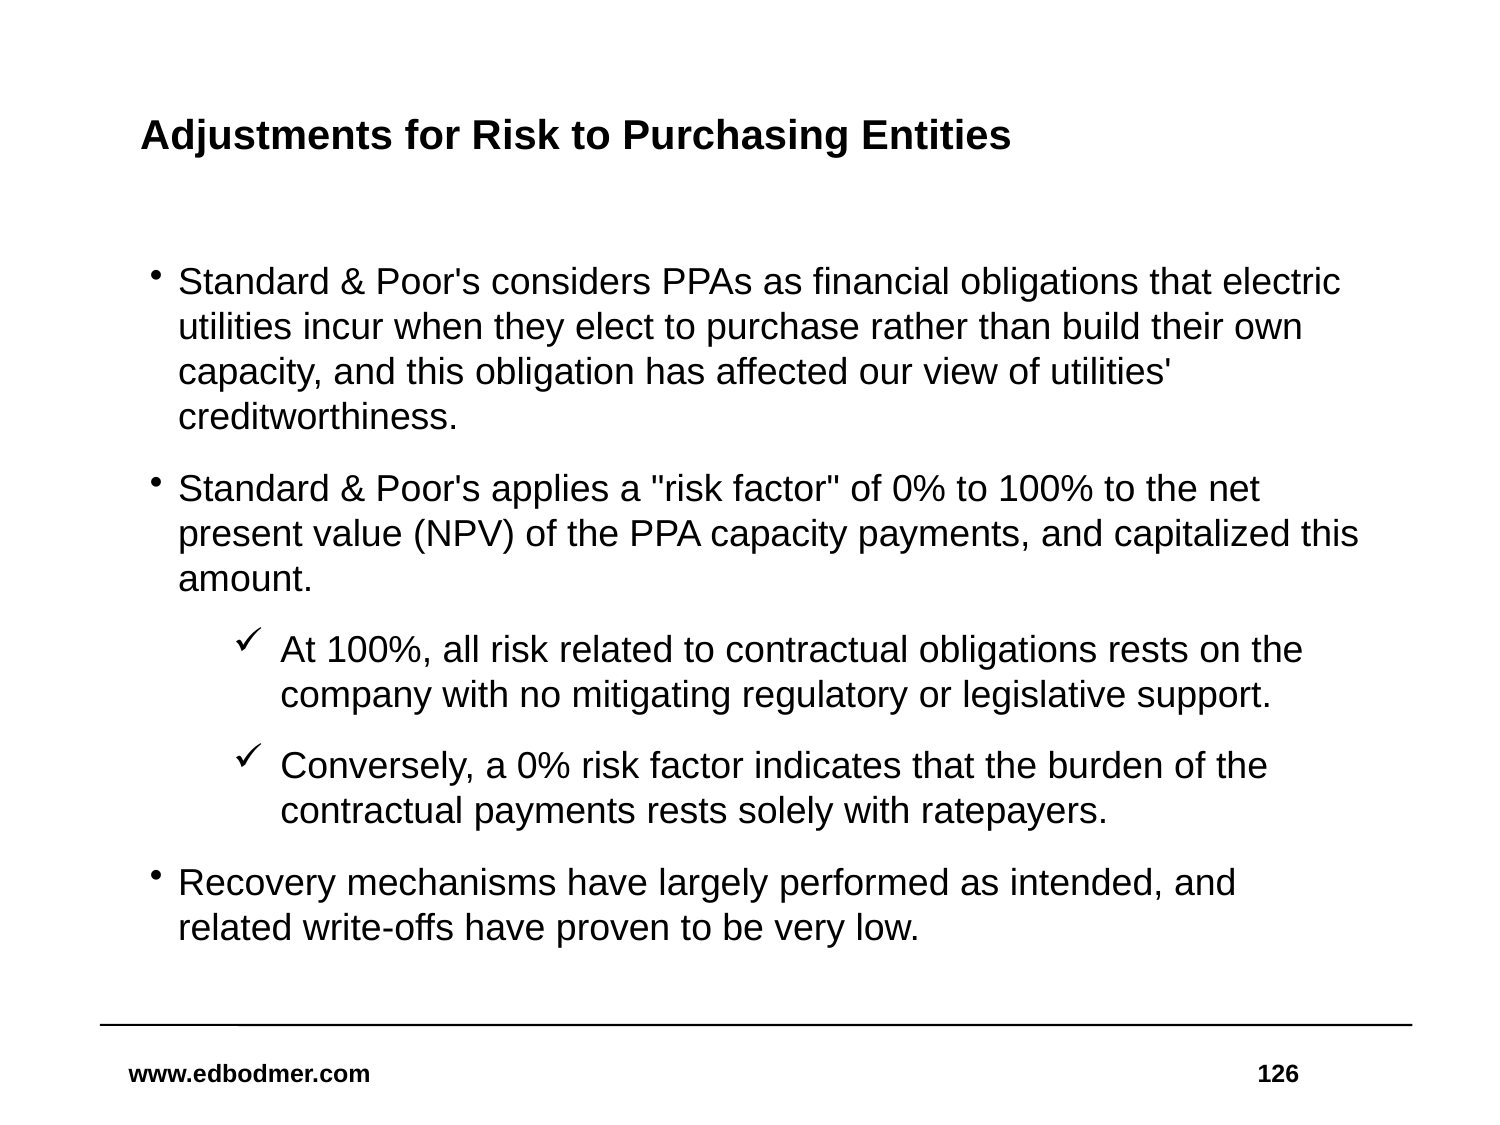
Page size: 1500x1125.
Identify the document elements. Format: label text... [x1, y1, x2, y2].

list Standard & Poor's considers PPAs as financial obligations that electric utilities incur when they elect to purchase rather than build their own capacity, and this obligation has affected our view of utilities' creditworthiness. Standard & Poor's applies a "risk factor" of 0% to 100% to the net present value (NPV) of the PPA capacity payments, and capitalized this amount. At 100%, all risk related to contractual obligations rests on the company with no mitigating regulatory or legislative support. Conversely, a 0% risk factor indicates that the burden of the contractual payments rests solely with ratepayers. Recovery mechanisms have largely performed as intended, and related write-offs have proven to be very low. [125, 249, 1375, 1000]
title Adjustments for Risk to Purchasing Entities [125, 99, 1288, 225]
